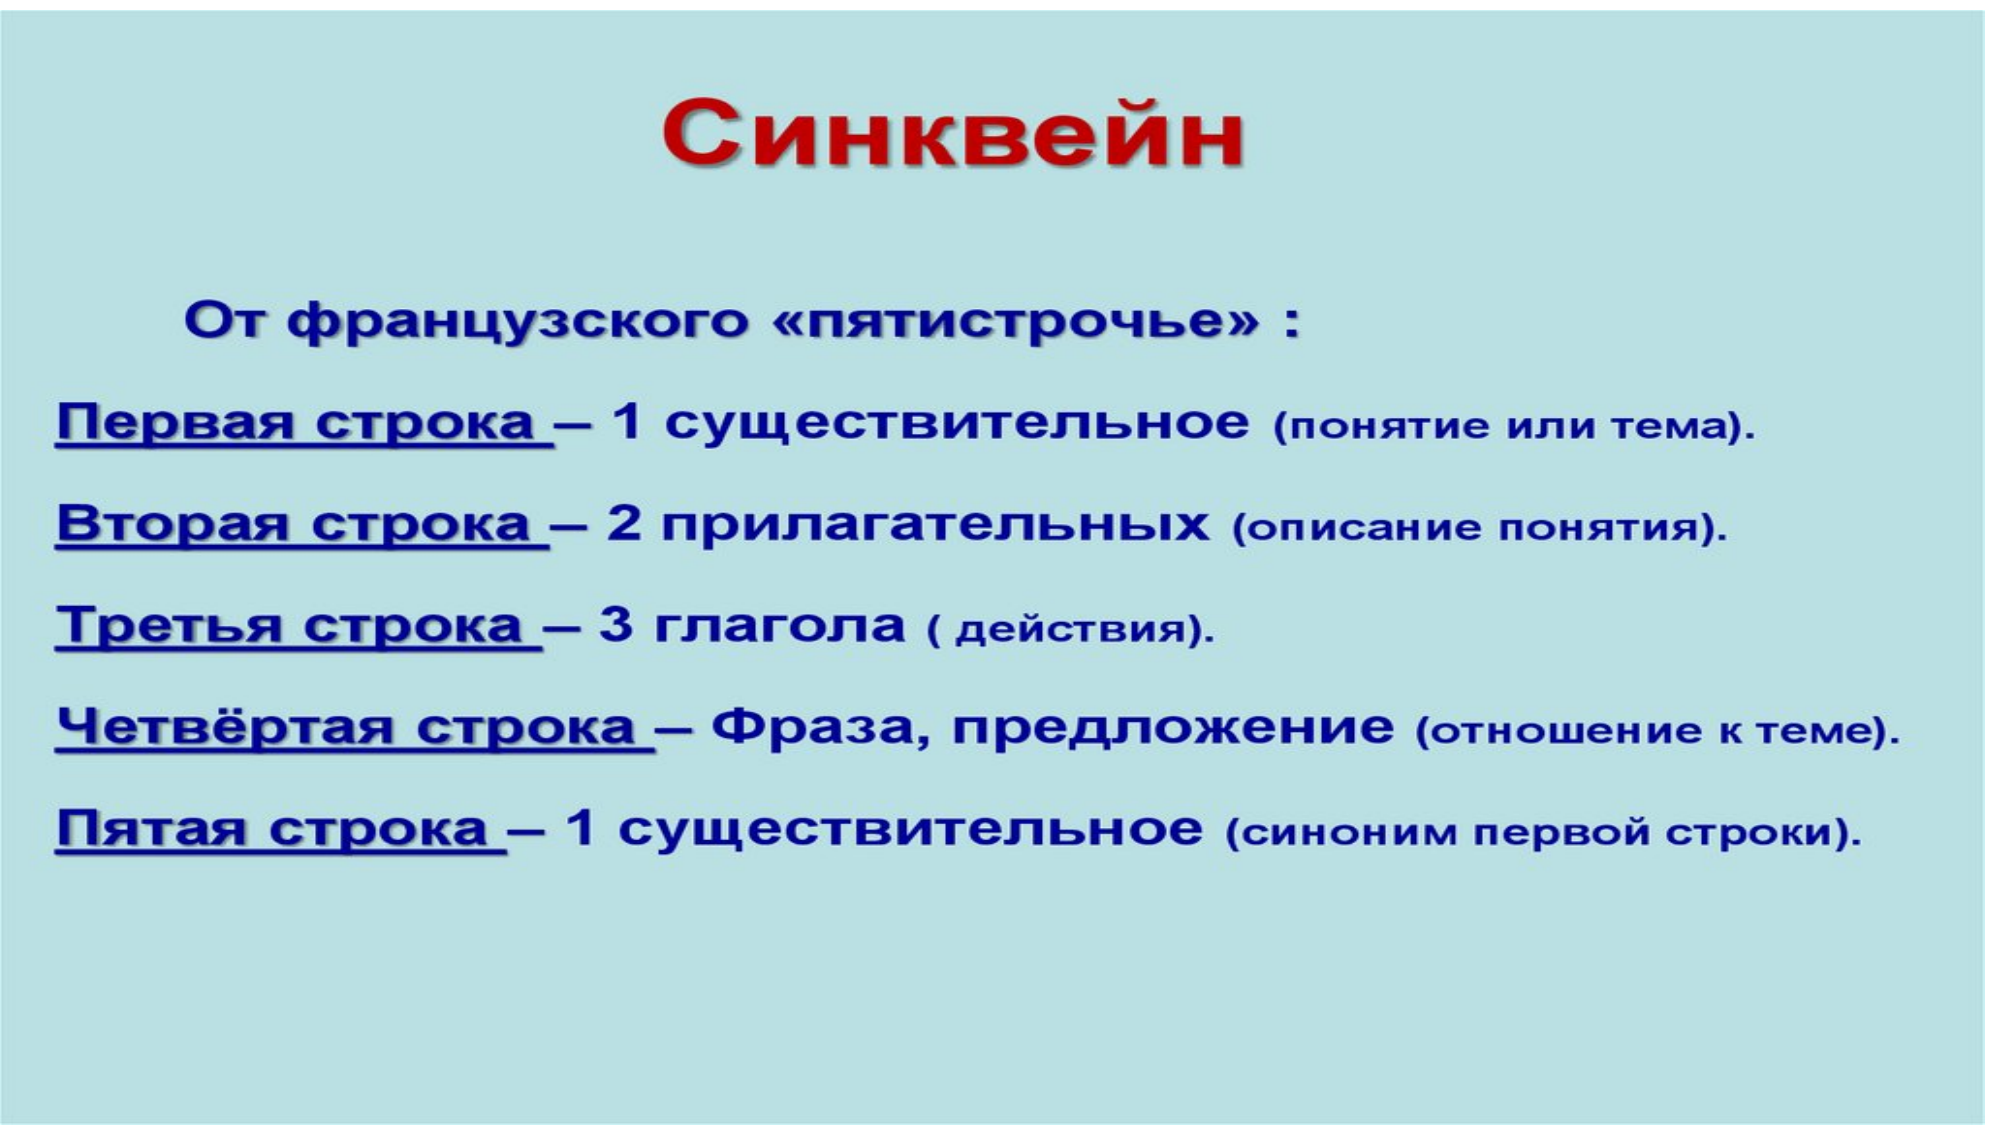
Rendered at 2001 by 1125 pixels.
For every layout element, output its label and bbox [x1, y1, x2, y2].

list [0, 10, 1985, 1125]
